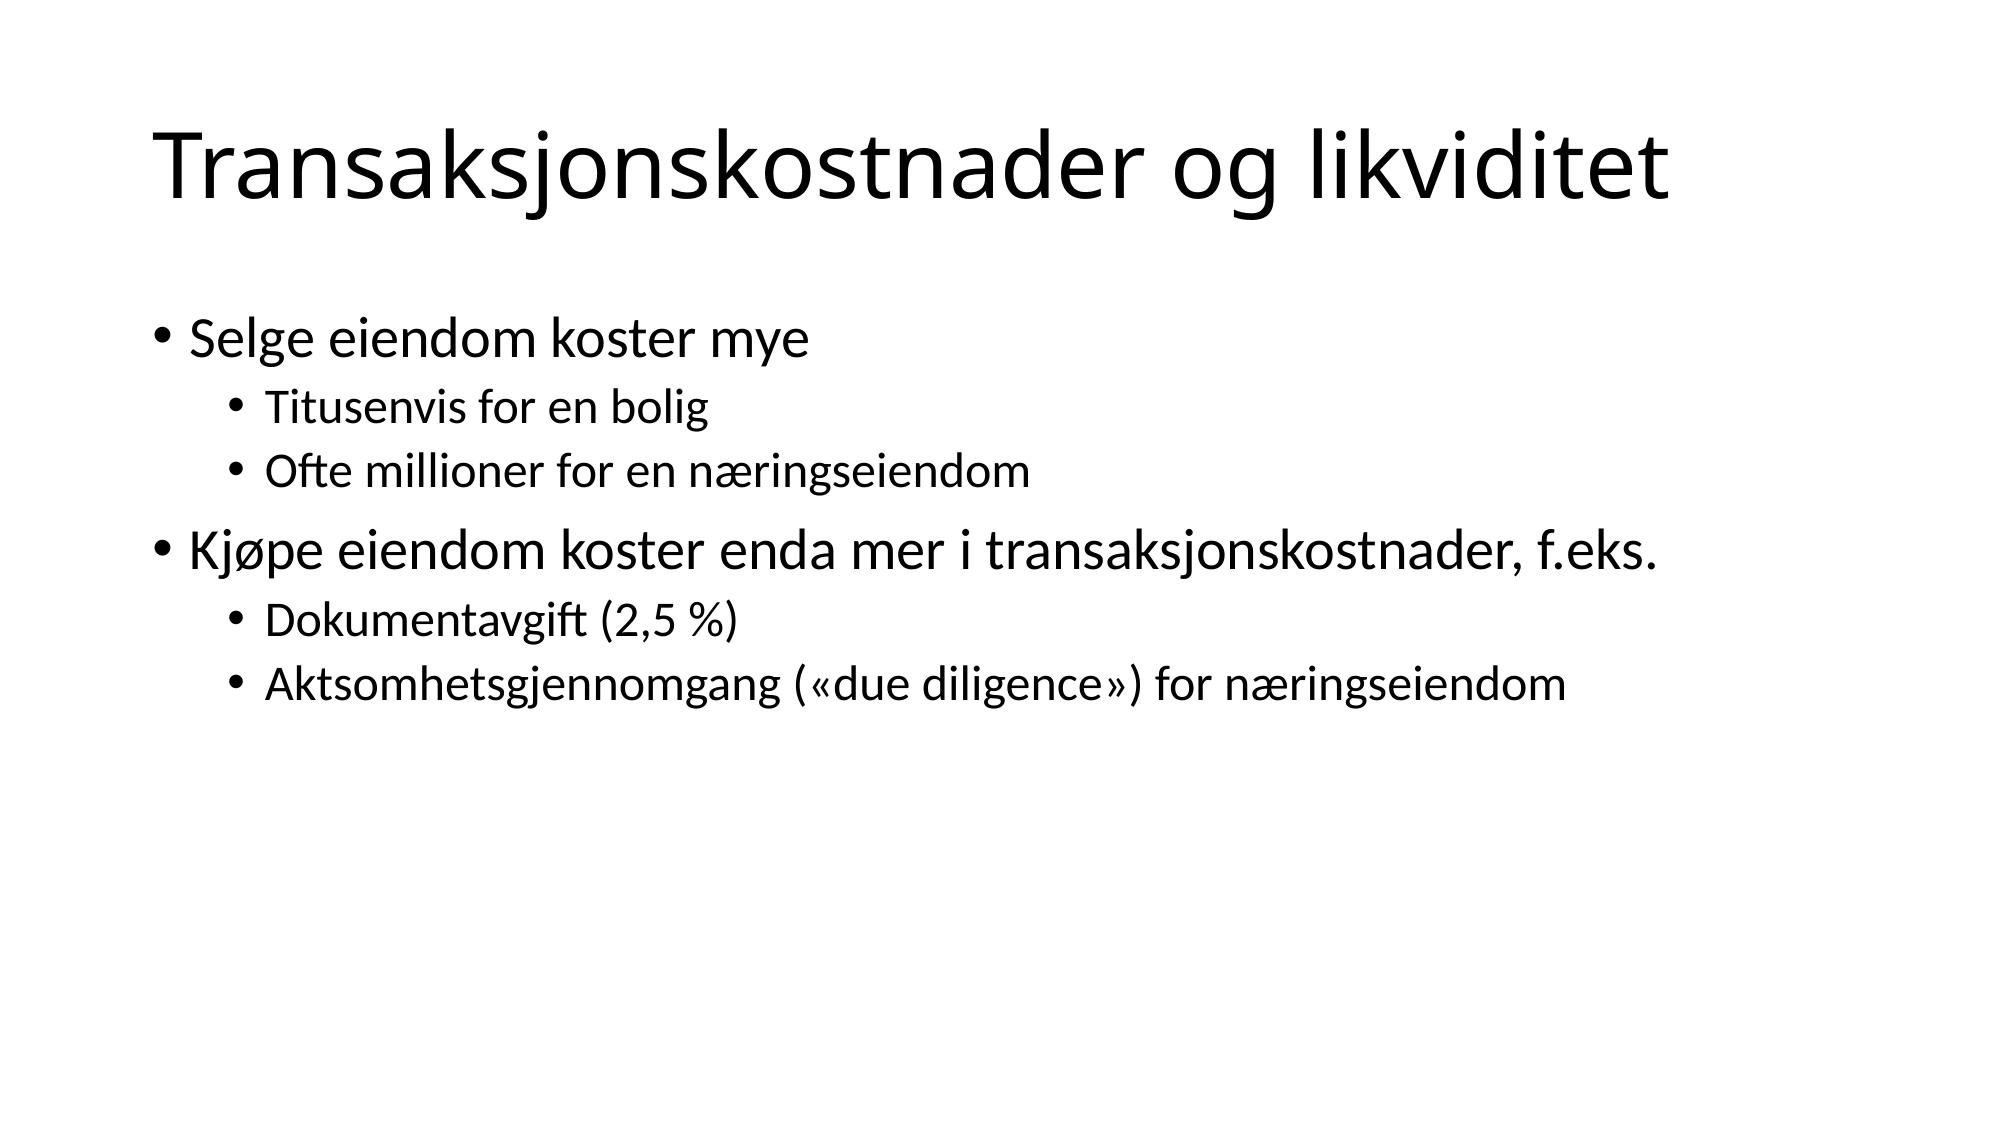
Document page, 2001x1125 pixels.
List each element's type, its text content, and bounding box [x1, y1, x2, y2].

title Transaksjonskostnader og likviditet [137, 59, 1863, 278]
list Selge eiendom koster mye Titusenvis for en bolig Ofte millioner for en næringseiendom Kjøpe eiendom koster enda mer i transaksjonskostnader, f.eks. Dokumentavgift (2,5 %) Aktsomhetsgjennomgang («due diligence») for næringseiendom [137, 299, 1863, 1014]
